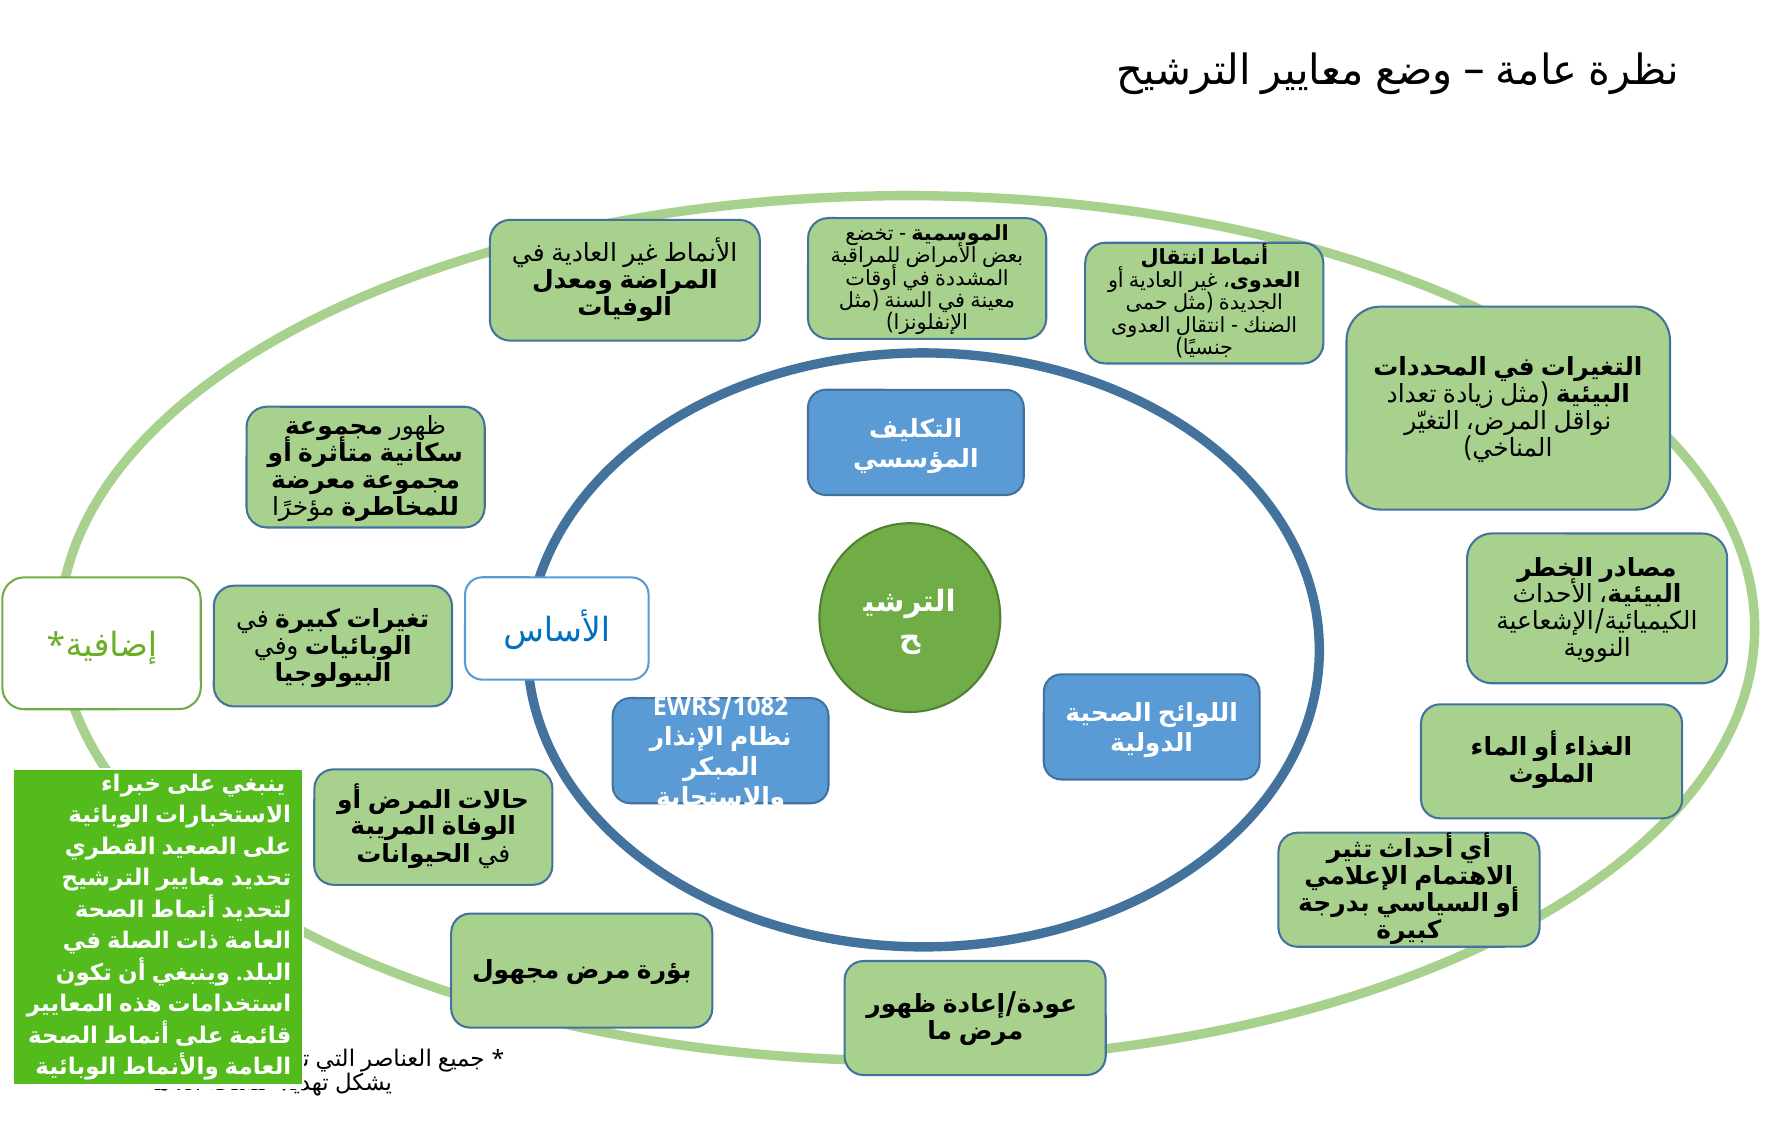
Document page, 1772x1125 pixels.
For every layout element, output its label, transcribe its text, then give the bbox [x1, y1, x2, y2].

text_box * جميع العناصر التي تجعلك تشك في أن حدثًا ما قد يشكل تهديدًا للصحة العامة [2, 1039, 536, 1104]
text_box أي أحداث تثير الاهتمام الإعلامي أو السياسي بدرجة كبيرة [1277, 831, 1541, 948]
table_header ينبغي على خبراء الاستخبارات الوبائية على الصعيد القطري تحديد معايير الترشيح لتحديد أنماط الصحة العامة ذات الصلة في البلد. وينبغي أن تكون استخدامات هذه المعايير قائمة على أنماط الصحة العامة والأنماط الوبائية الإقليمية الخاصة [14, 770, 302, 1084]
text_box الغذاء أو الماء الملوث [1419, 703, 1684, 820]
text_box تغيرات كبيرة في الوبائيات وفي البيولوجيا [212, 584, 454, 708]
text_box الأنماط غير العادية في المراضة ومعدل الوفيات [488, 218, 761, 342]
text_box [64, 194, 1756, 1061]
text_box الأساس [463, 576, 650, 681]
title نظرة عامة – وضع معايير الترشيح [118, 18, 1695, 123]
text_box التغيرات في المحددات البيئية (مثل زيادة تعداد نواقل المرض، التغيّر المناخي) [1345, 305, 1672, 511]
text_box مصادر الخطر البيئية، الأحداث الكيميائية/الإشعاعية النووية [1466, 532, 1729, 685]
text_box حالات المرض أو الوفاة المريبة في الحيوانات [313, 768, 554, 886]
text_box أنماط انتقال العدوى، غير العادية أو الجديدة (مثل حمى الضنك - انتقال العدوى جنسيًا) [1084, 241, 1325, 365]
text_box إضافية* [1, 576, 202, 711]
text_box الموسمية - تخضع بعض الأمراض للمراقبة المشددة في أوقات معينة في السنة (مثل الإنفلونزا) [806, 216, 1048, 340]
text_box عودة/إعادة ظهور مرض ما [843, 959, 1107, 1077]
text_box التكليف المؤسسي [806, 388, 1025, 497]
text_box [528, 351, 1321, 948]
text_box ظهور مجموعة سكانية متأثرة أو مجموعة معرضة للمخاطرة مؤخرًا [245, 405, 486, 529]
text_box 1082/EWRS نظام الإنذار المبكر والاستجابة [611, 696, 830, 805]
text_box بؤرة مرض مجهول [450, 912, 714, 1029]
text_box اللوائح الصحية الدولية [1042, 673, 1261, 781]
